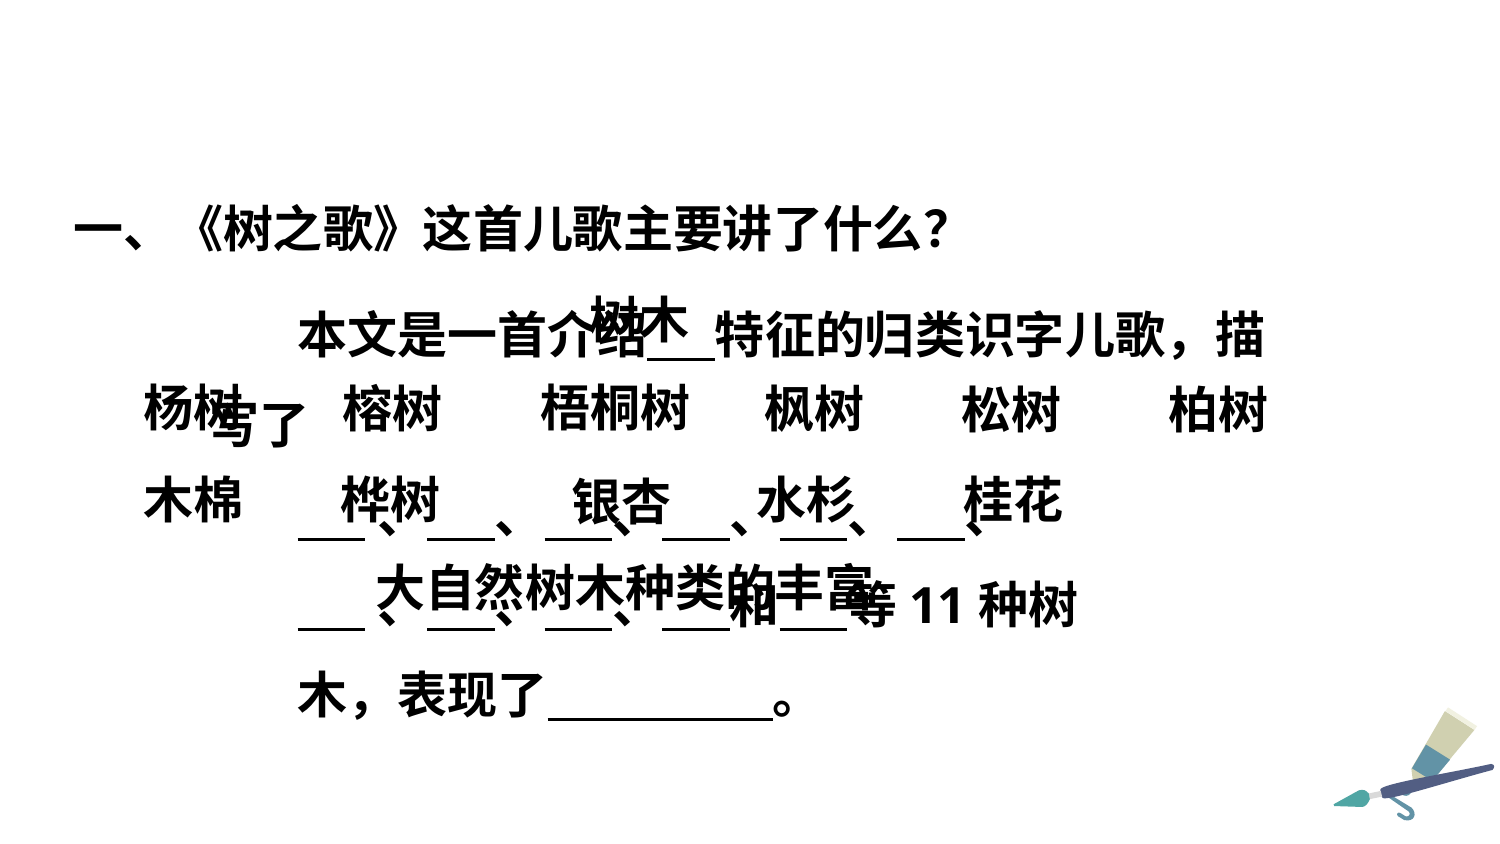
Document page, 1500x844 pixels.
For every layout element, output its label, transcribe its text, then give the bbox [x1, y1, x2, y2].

text_box 一、《树之歌》这首儿歌主要讲了什么？ [58, 160, 1500, 265]
text_box 榕树 [327, 369, 458, 445]
text_box 水杉 [741, 461, 872, 536]
text_box 树木 [574, 280, 705, 356]
text_box 银杏 [556, 462, 686, 538]
text_box 杨树 [128, 368, 259, 444]
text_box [1358, 708, 1481, 844]
text_box 大自然树木种类的丰富 [360, 548, 890, 624]
text_box 桦树 [325, 461, 456, 537]
text_box 桂花 [948, 461, 1079, 536]
text_box 本文是一首介绍 特征的归类识字儿歌，描写了 、 、 、 、 、 、 、 、 、 和 等11种树 木，表现了 。 [194, 266, 1293, 642]
text_box 枫树 [749, 369, 880, 445]
text_box 木棉 [128, 461, 259, 537]
text_box 梧桐树 [525, 368, 706, 444]
text_box 柏树 [1153, 371, 1284, 446]
text_box 松树 [946, 371, 1077, 446]
